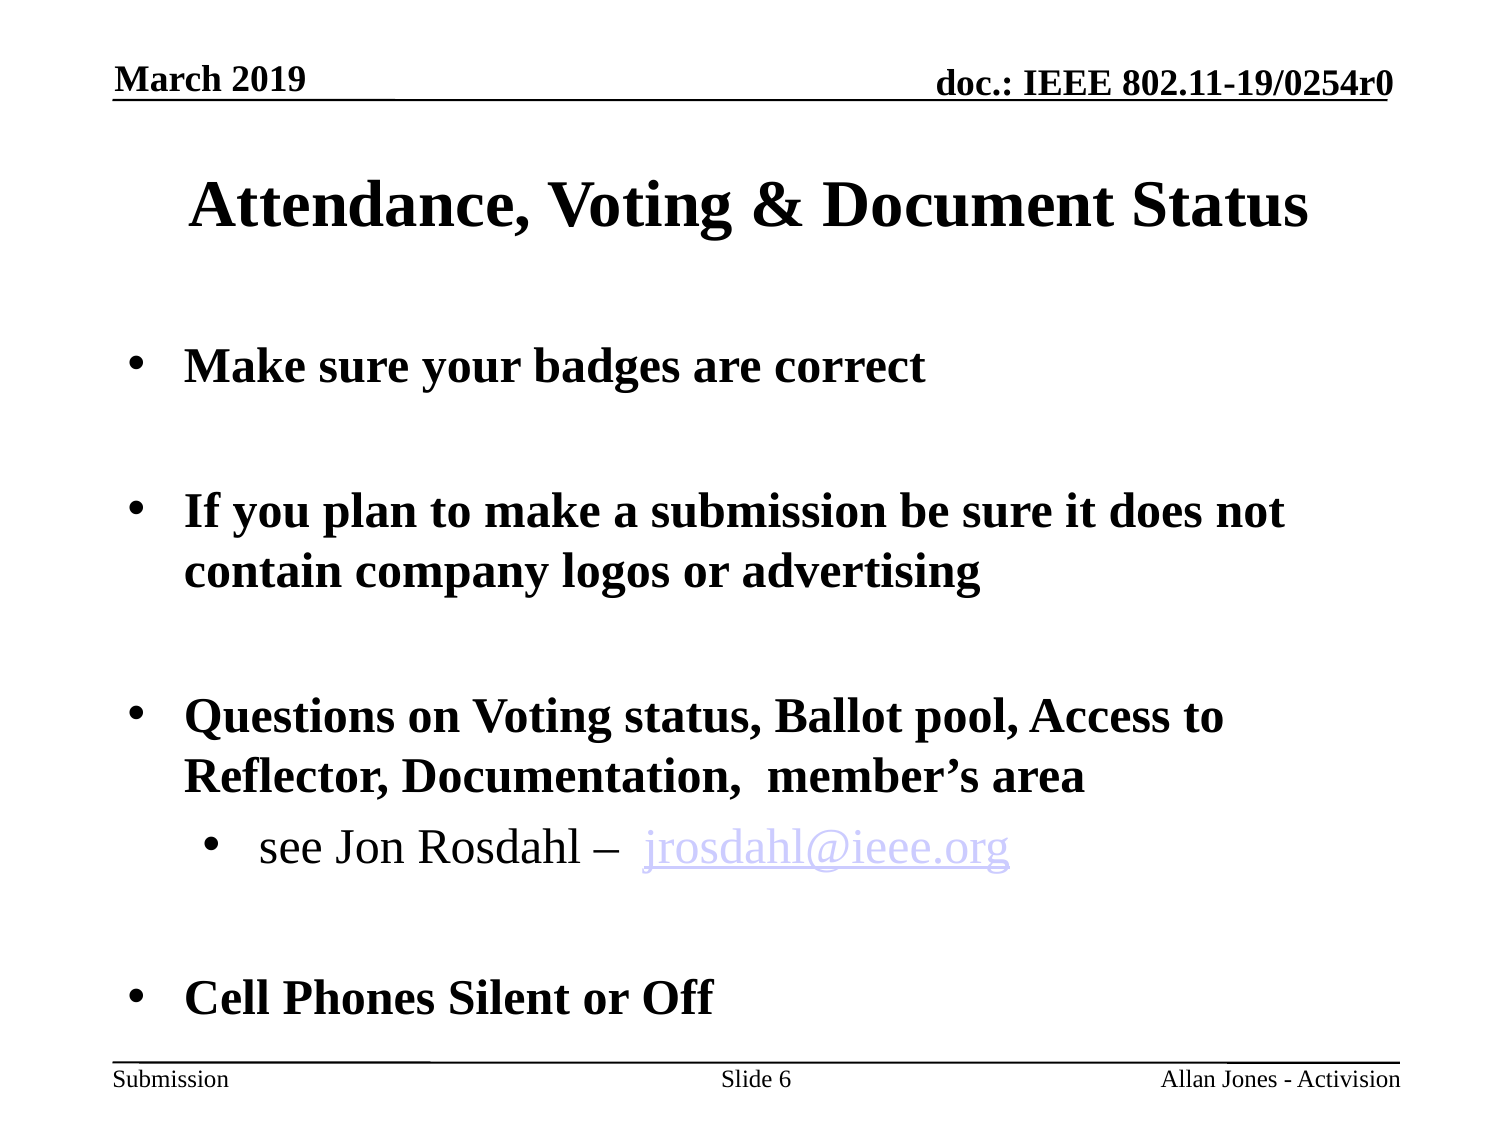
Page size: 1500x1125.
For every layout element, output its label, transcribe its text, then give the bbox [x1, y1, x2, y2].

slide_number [114, 54, 493, 100]
footer Allan Jones - Activision [902, 1061, 1402, 1093]
list Make sure your badges are correct If you plan to make a submission be sure it does not contain company logos or advertising Questions on Voting status, Ballot pool, Access to Reflector, Documentation, member’s area see Jon Rosdahl – jrosdahl@ieee.org Cell Phones Silent or Off [112, 324, 1388, 1000]
slide_number Slide 6 [712, 1061, 800, 1123]
title Attendance, Voting & Document Status [112, 112, 1388, 288]
